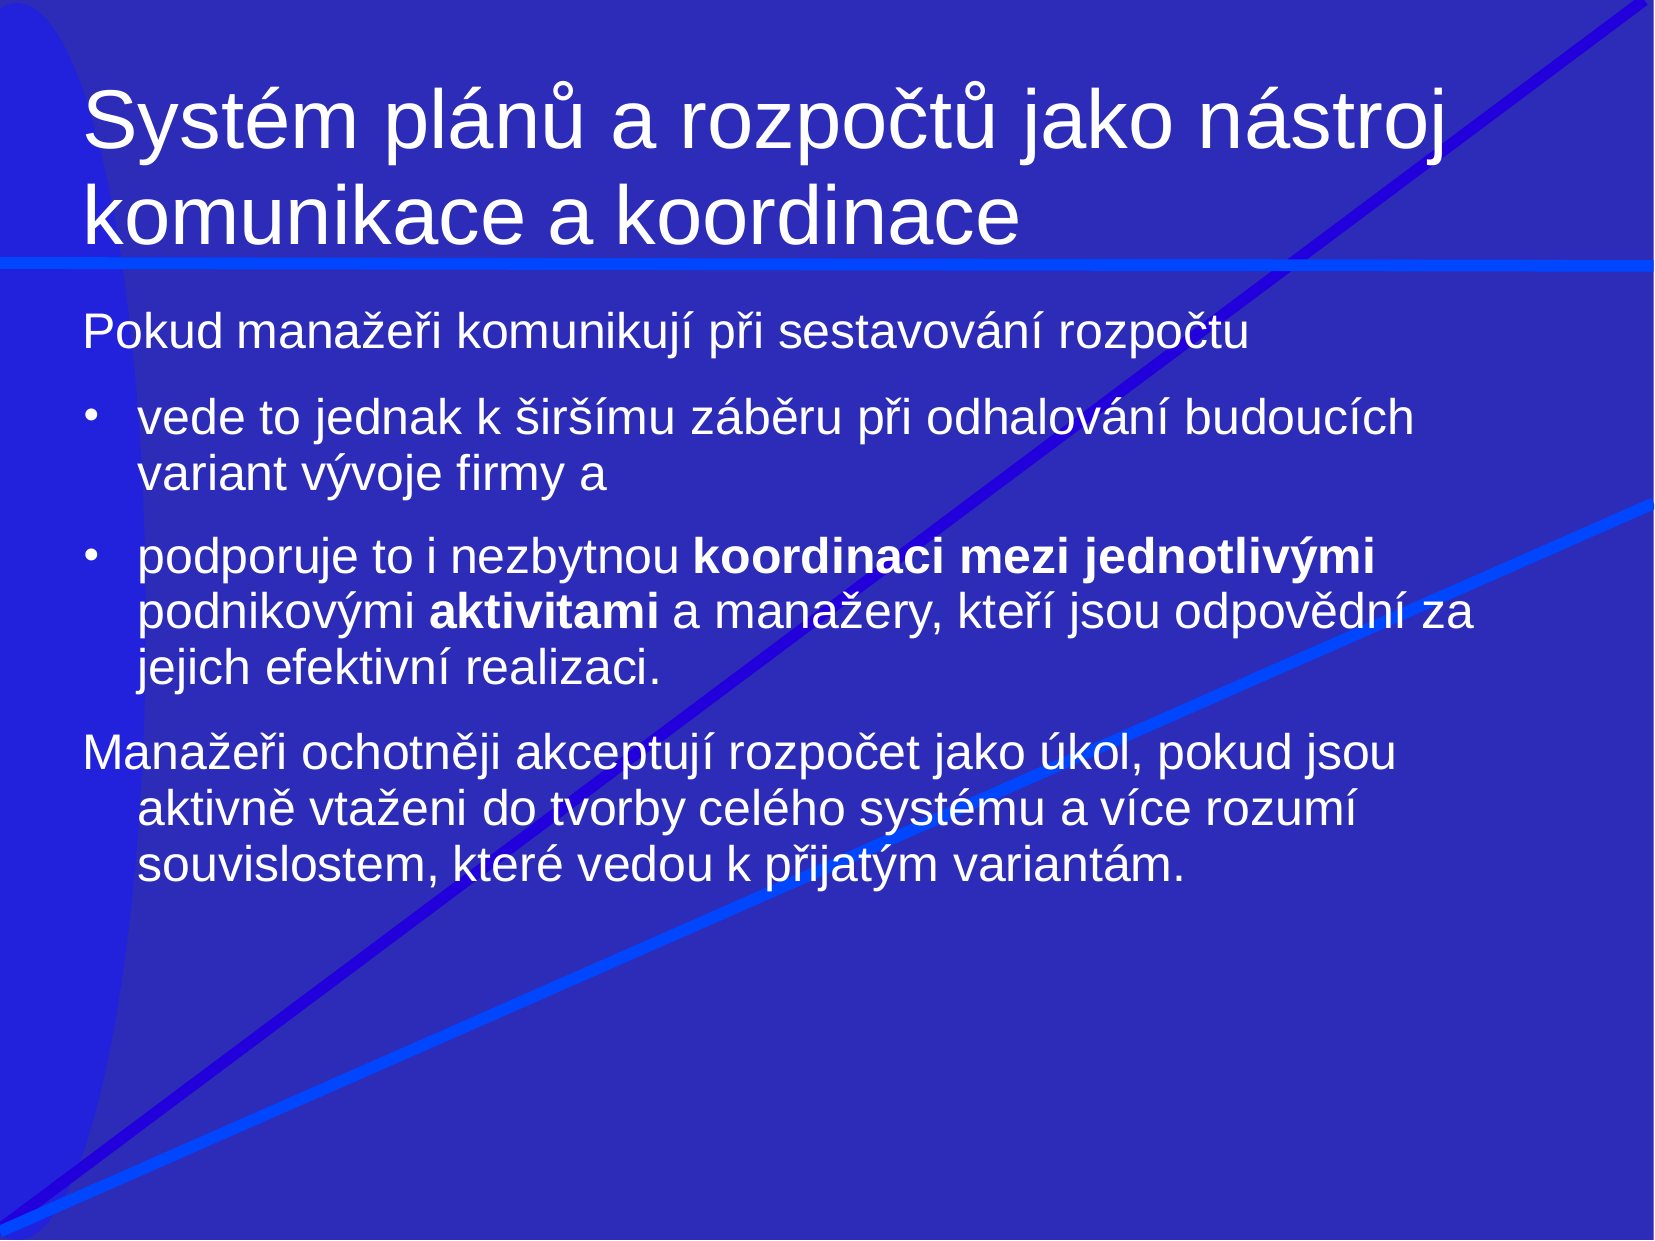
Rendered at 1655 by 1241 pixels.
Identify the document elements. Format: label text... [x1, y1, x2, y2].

text_box Pokud manažeři komunikují při sestavování rozpočtu vede to jednak k širšímu záběru při odhalování budoucích variant vývoje firmy a podporuje to i nezbytnou koordinaci mezi jednotlivými podnikovými aktivitami a manažery, kteří jsou odpovědní za jejich efektivní realizaci. Manažeři ochotněji akceptují rozpočet jako úkol, pokud jsou aktivně vtaženi do tvorby ce­lého systému a více rozumí souvislostem, které vedou k přijatým variantám. [80, 298, 1480, 893]
title Systém plánů a rozpočtů jako nástroj komunikace a koordinace [80, 69, 1574, 277]
